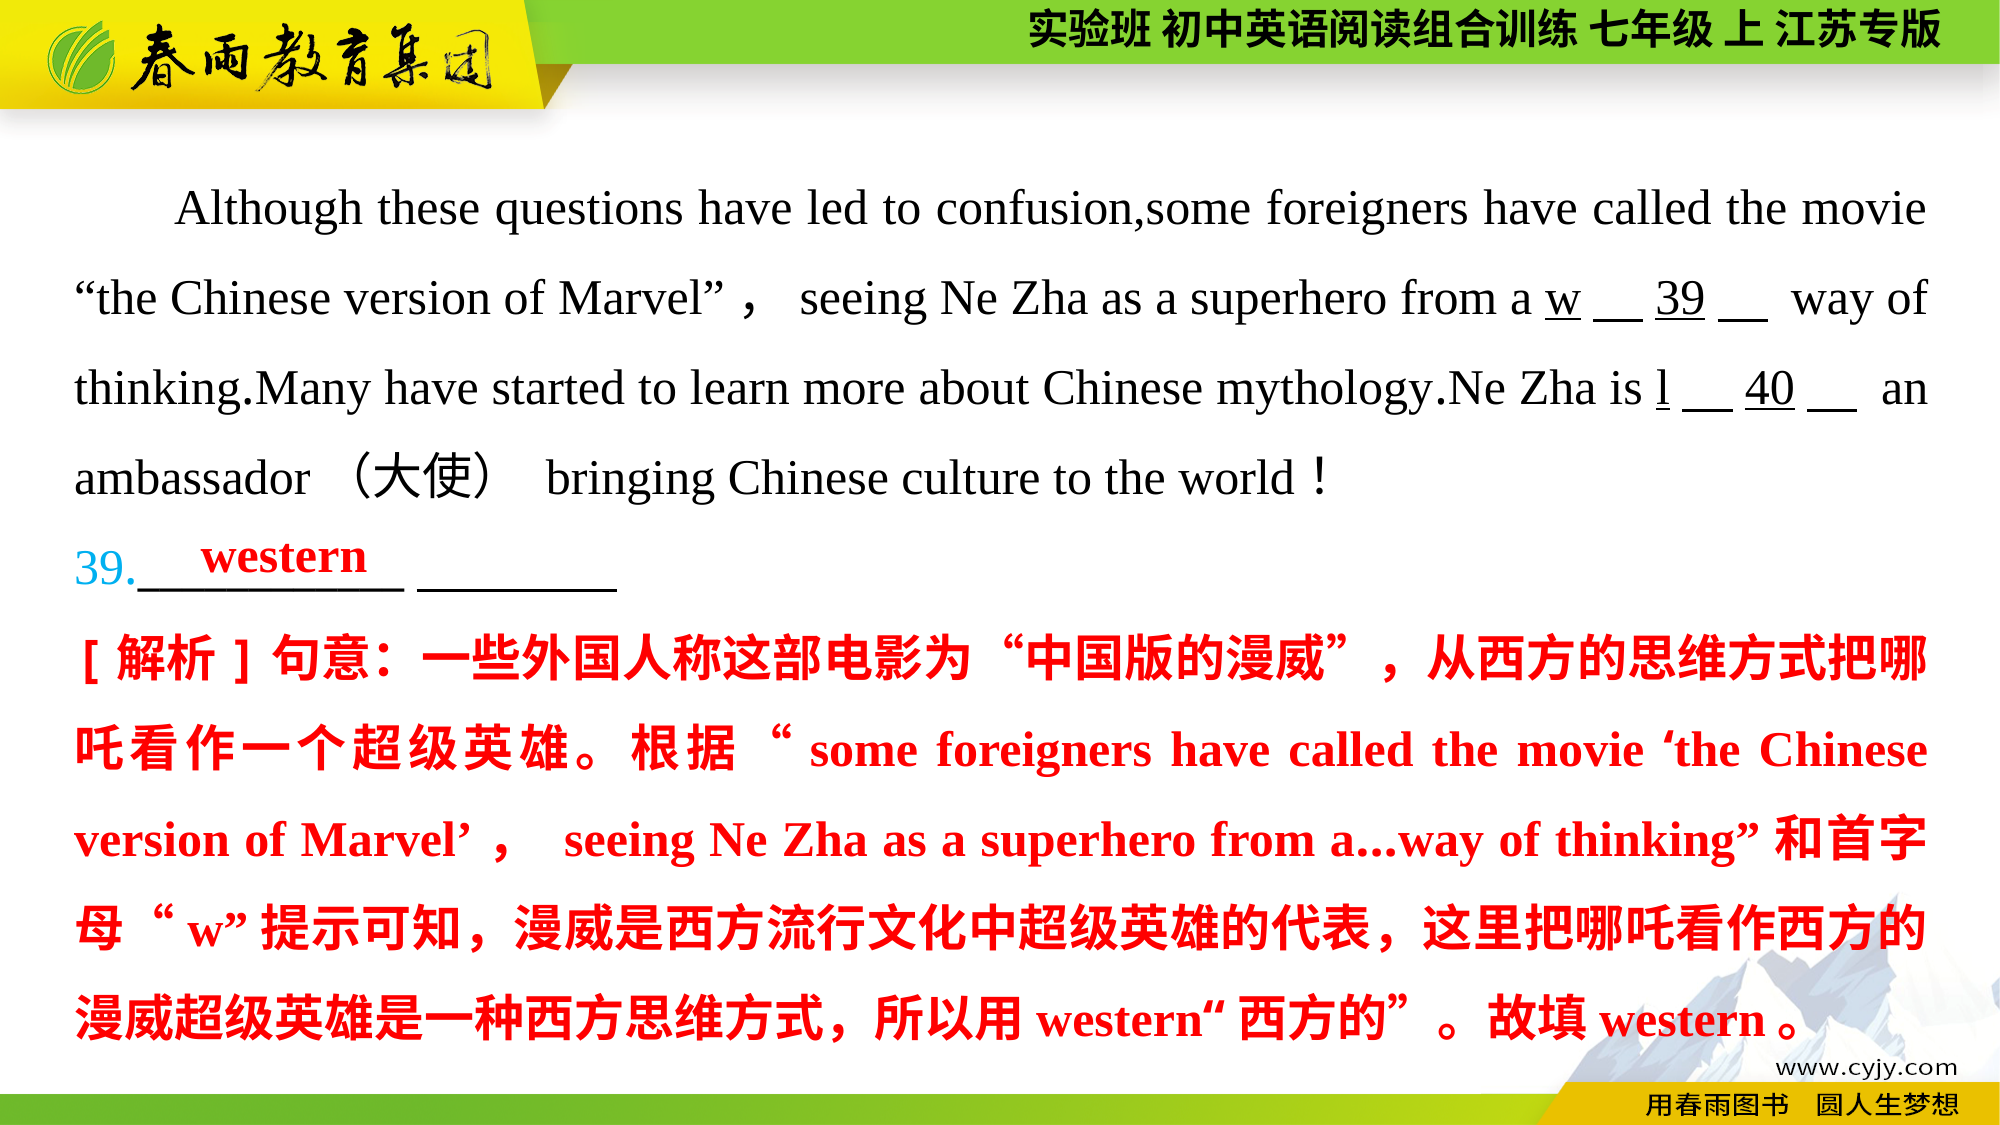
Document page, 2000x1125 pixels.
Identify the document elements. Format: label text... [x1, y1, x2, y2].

text_box western [185, 515, 383, 589]
text_box [解析]句意：一些外国人称这部电影为“中国版的漫威”，从西方的思维方式把哪吒看作一个超级英雄。根据“some foreigners have called the movie ‘the Chinese version of Marvel’， seeing Ne Zha as a superhero from a...way of thinking”和首字母“w”提示可知，漫威是西方流行文化中超级英雄的代表，这里把哪吒看作西方的漫威超级英雄是一种西方思维方式，所以用western“西方的”。故填western。 [59, 589, 1944, 1054]
picture [0, 0, 2000, 1125]
list Although these questions have led to confusion,some foreigners have called the movie “the Chinese version of Marvel”，seeing Ne Zha as a superhero from a w 39 way of thinking.Many have started to learn more about Chinese mythology.Ne Zha is l 40 an ambassador（大使） bringing Chinese culture to the world！ 39.____________ [59, 137, 1944, 589]
